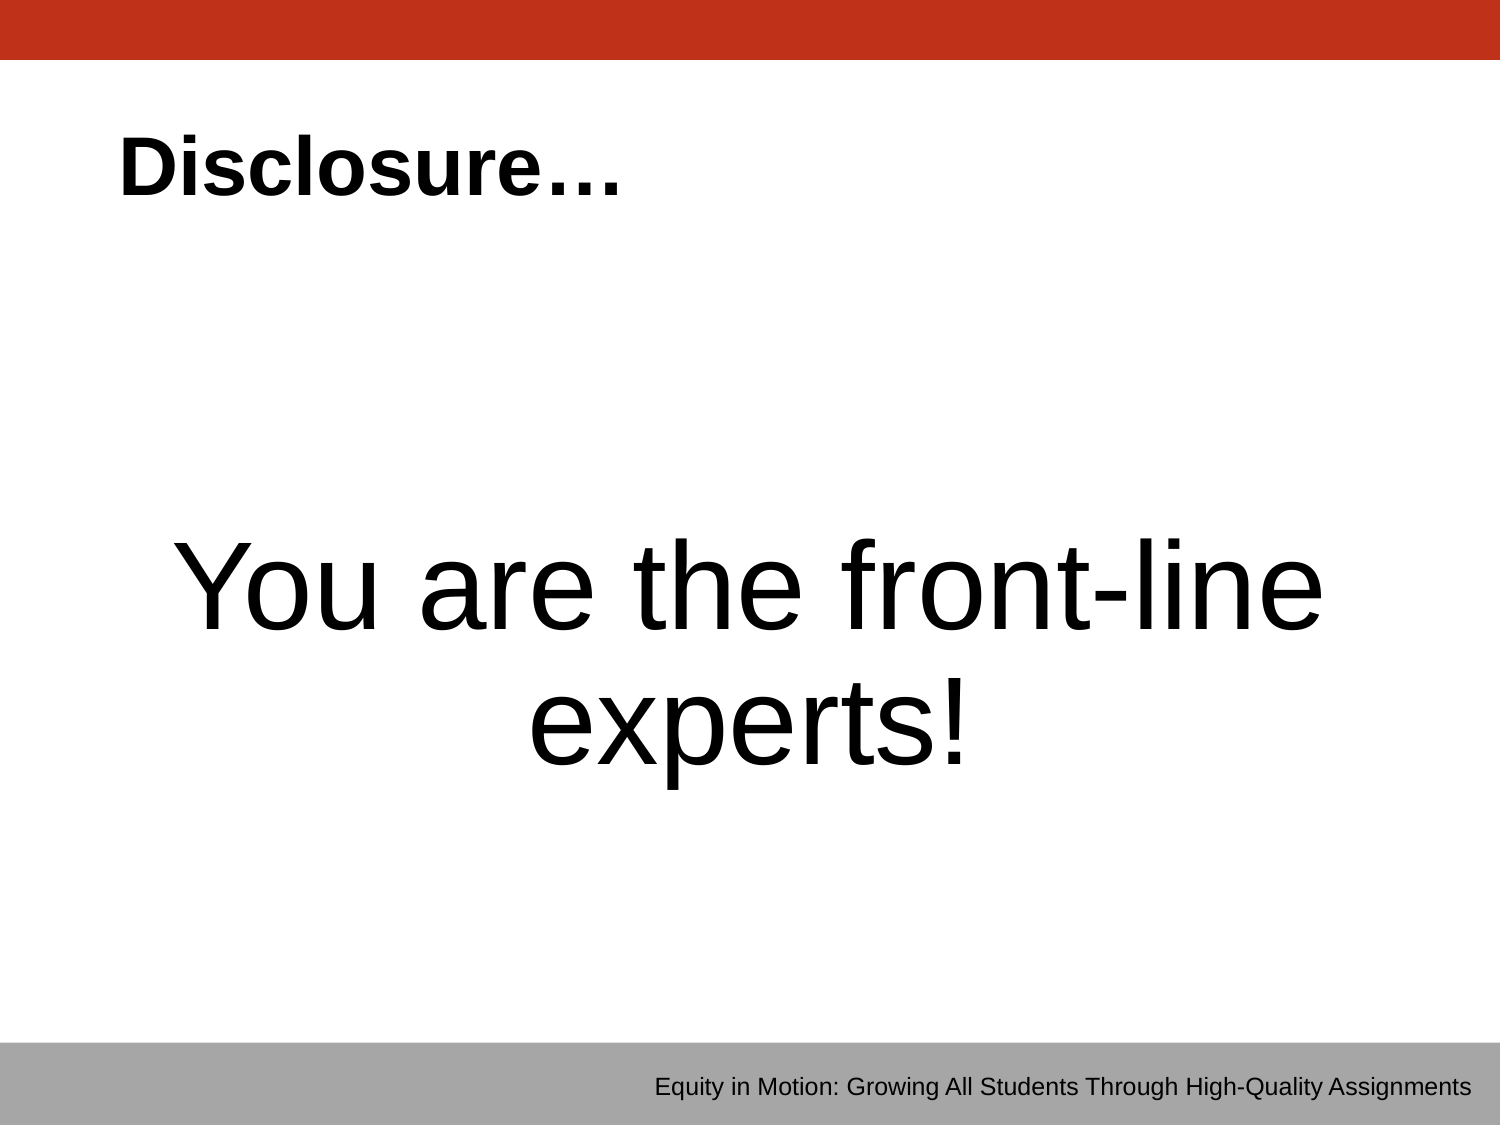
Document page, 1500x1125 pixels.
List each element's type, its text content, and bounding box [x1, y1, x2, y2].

title Disclosure… [103, 59, 1397, 278]
list You are the front-line experts! [103, 299, 1397, 1014]
